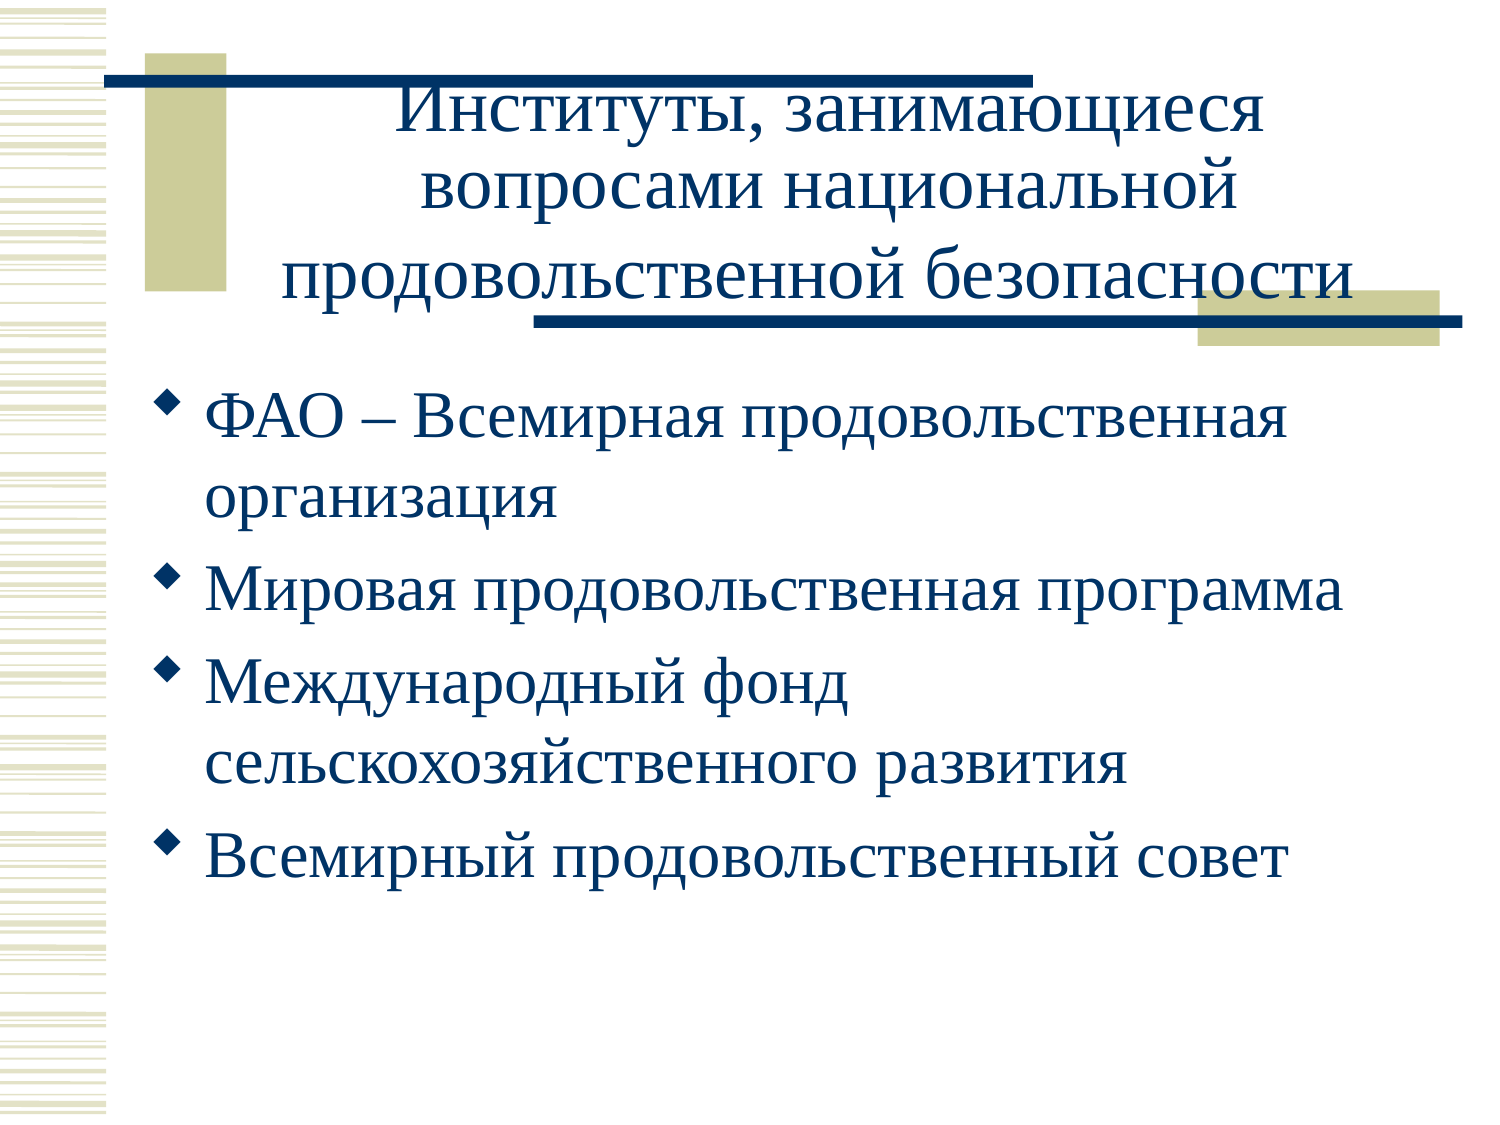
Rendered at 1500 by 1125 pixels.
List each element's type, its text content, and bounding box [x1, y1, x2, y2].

list ФАО – Всемирная продовольственная организация Мировая продовольственная программа Международный фонд сельскохозяйственного развития Всемирный продовольственный совет [132, 363, 1439, 1000]
title Институты, занимающиеся вопросами национальной продовольственной безопасности [225, 99, 1436, 288]
